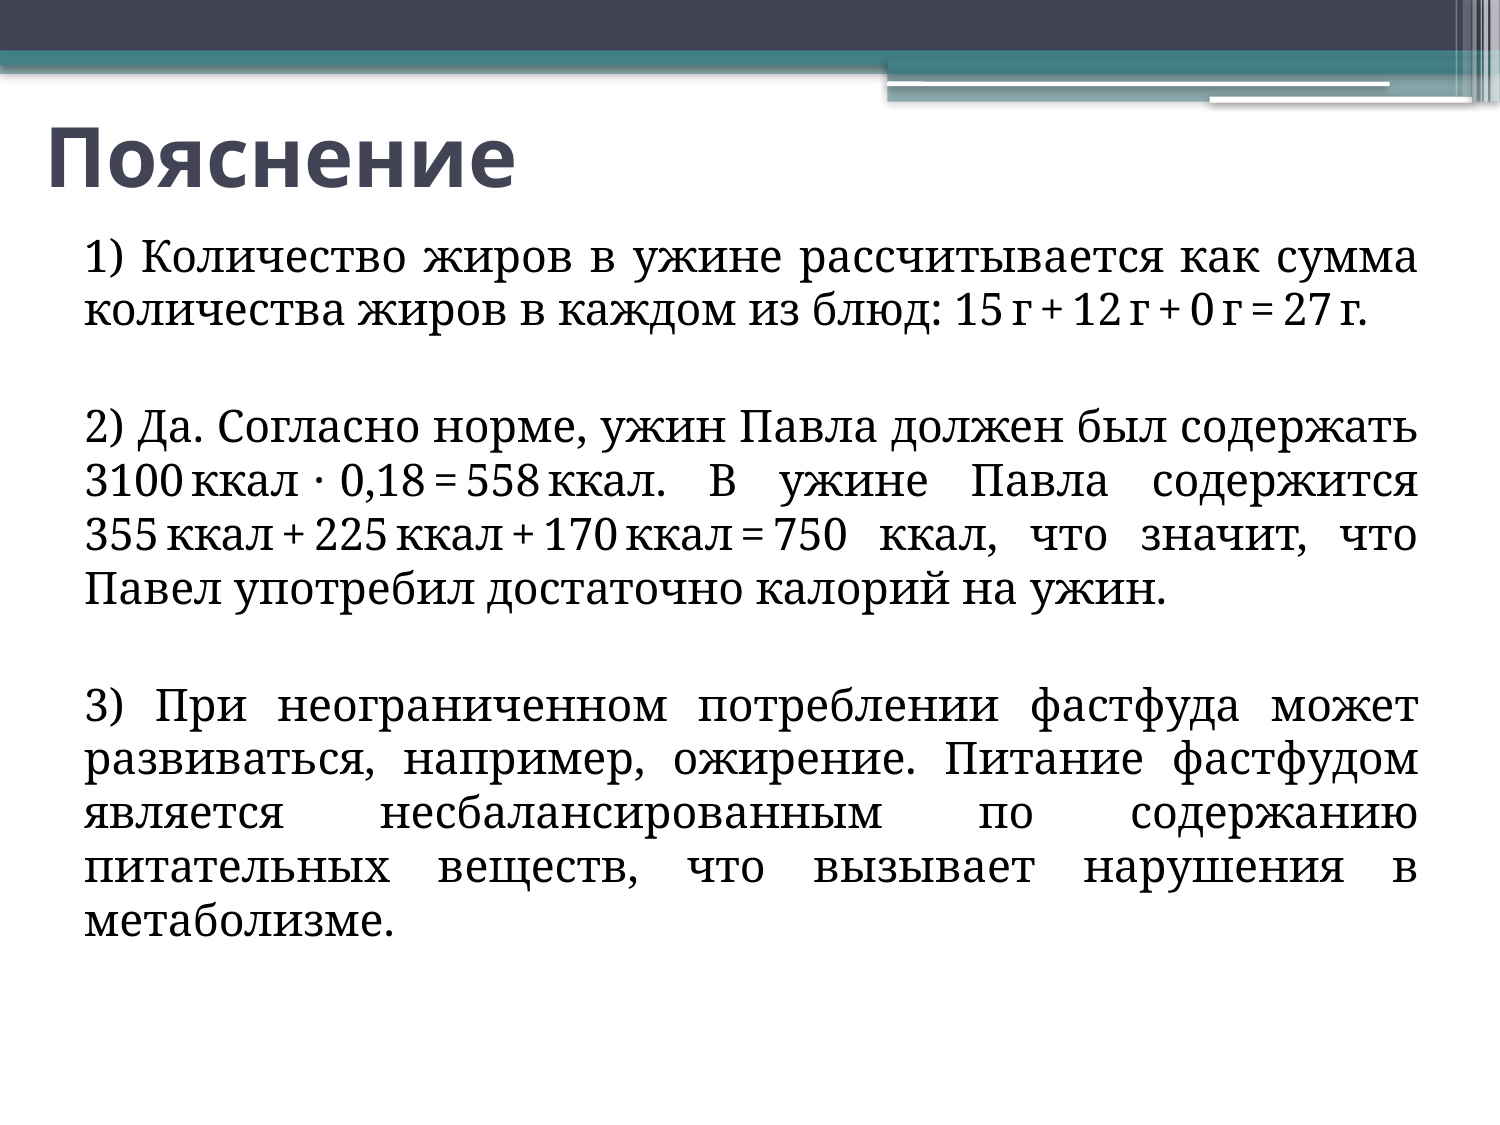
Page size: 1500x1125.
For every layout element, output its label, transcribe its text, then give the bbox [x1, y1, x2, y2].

list 1) Количество жиров в ужине рассчитывается как сумма количества жиров в каждом из блюд: 15 г + 12 г + 0 г = 27 г. 2) Да. Согласно норме, ужин Павла должен был содержать 3100 ккал · 0,18 = 558 ккал. В ужине Павла содержится 355 ккал + 225 ккал + 170 ккал = 750 ккал, что значит, что Павел употребил достаточно калорий на ужин. 3) При неограниченном потреблении фастфуда может развиваться, например, ожирение. Питание фастфудом является несбалансированным по содержанию питательных веществ, что вызывает нарушения в метаболизме. [53, 219, 1436, 1059]
title Пояснение [29, 66, 1380, 242]
